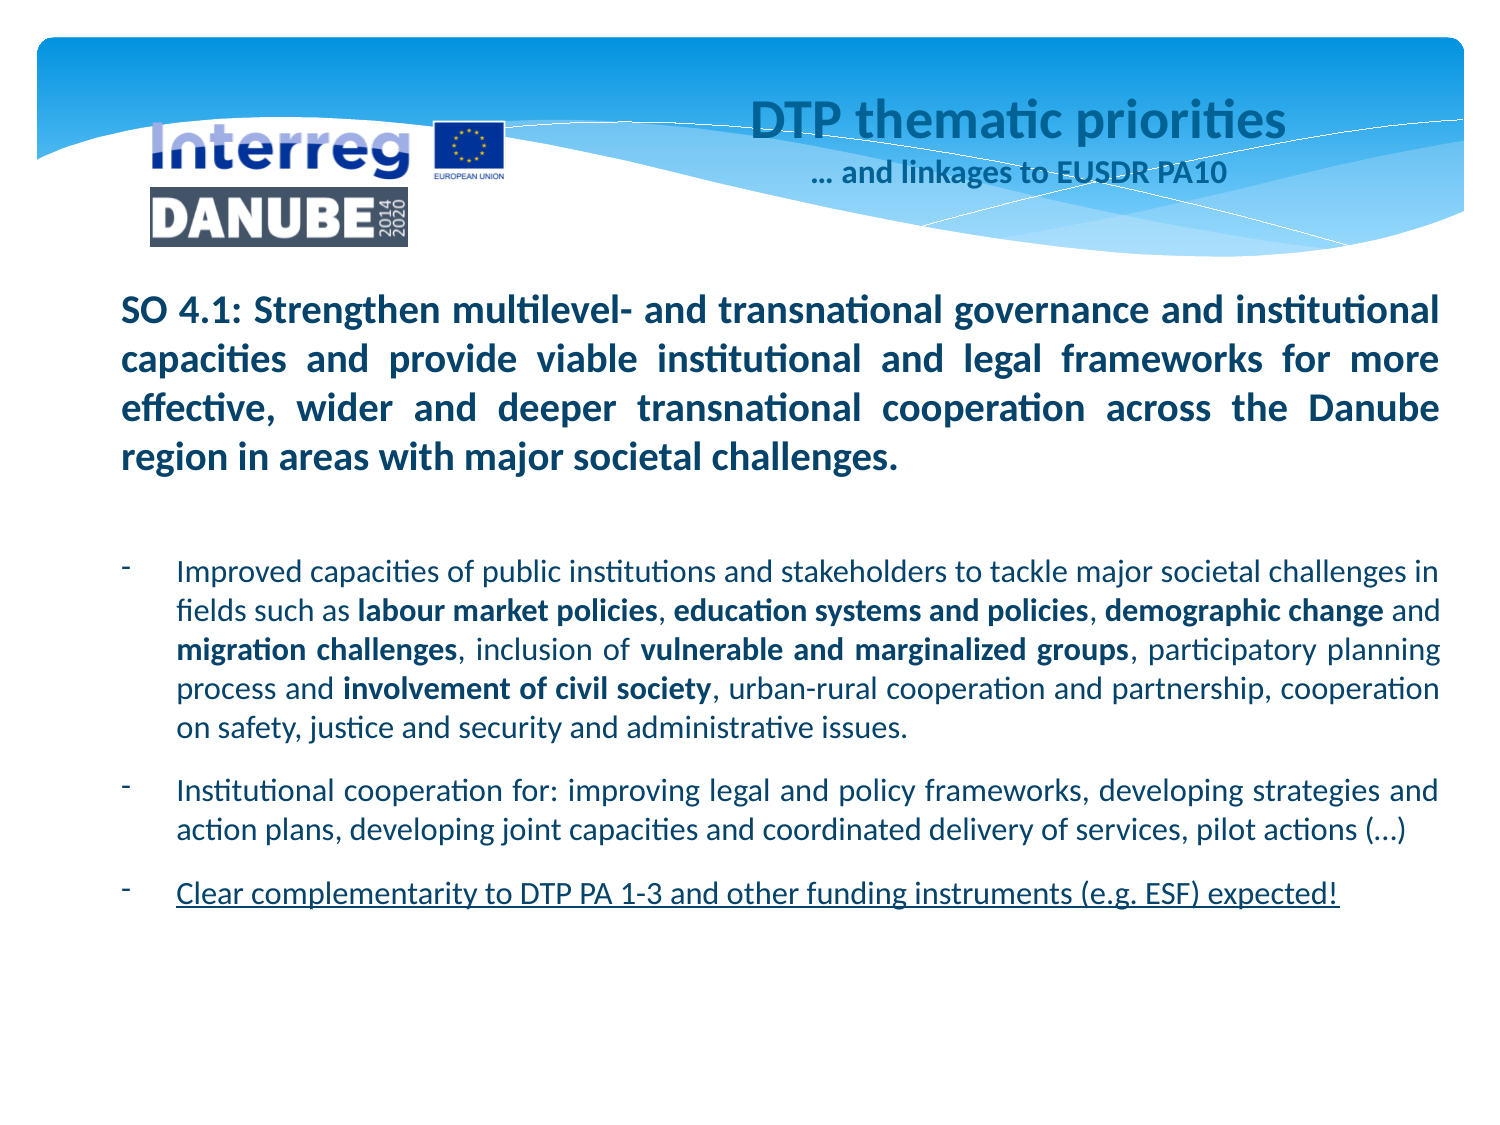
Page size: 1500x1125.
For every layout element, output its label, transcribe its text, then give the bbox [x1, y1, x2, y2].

text_box SO 4.1: Strengthen multilevel- and transnational governance and institutional capacities and provide viable institutional and legal frameworks for more effective, wider and deeper transnational cooperation across the Danube region in areas with major societal challenges. Improved capacities of public institutions and stakeholders to tackle major societal challenges in fields such as labour market policies, education systems and policies, demographic change and migration challenges, inclusion of vulnerable and marginalized groups, participatory planning process and involvement of civil society, urban-rural cooperation and partnership, cooperation on safety, justice and security and administrative issues. Institutional cooperation for: improving legal and policy frameworks, developing strategies and action plans, developing joint capacities and coordinated delivery of services, pilot actions (…) Clear complementarity to DTP PA 1-3 and other funding instruments (e.g. ESF) expected! [106, 274, 1457, 950]
text_box DTP thematic priorities … and linkages to EUSDR PA10 [587, 75, 1450, 263]
picture [118, 88, 538, 248]
